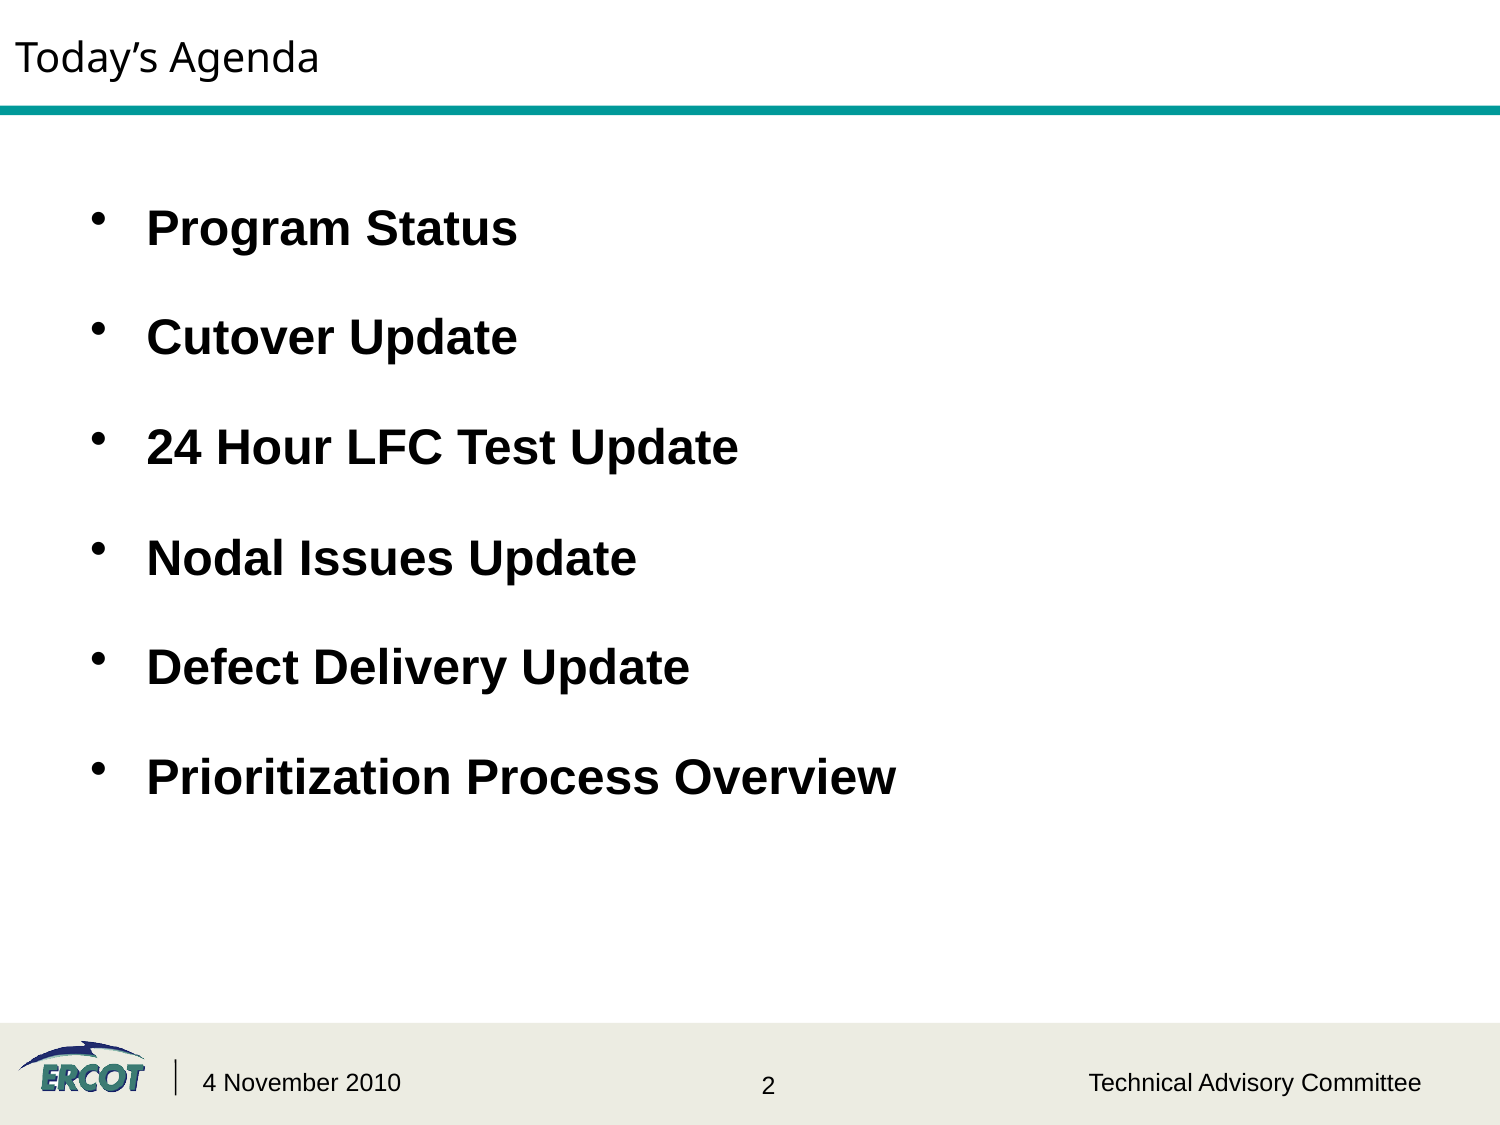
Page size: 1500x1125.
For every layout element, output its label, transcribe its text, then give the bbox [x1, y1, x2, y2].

picture [10, 1031, 151, 1111]
footer Technical Advisory Committee [1012, 1059, 1438, 1125]
title Today’s Agenda [0, 0, 1451, 113]
list Program Status Cutover Update 24 Hour LFC Test Update Nodal Issues Update Defect Delivery Update Prioritization Process Overview [74, 187, 1451, 938]
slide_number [187, 1059, 538, 1125]
